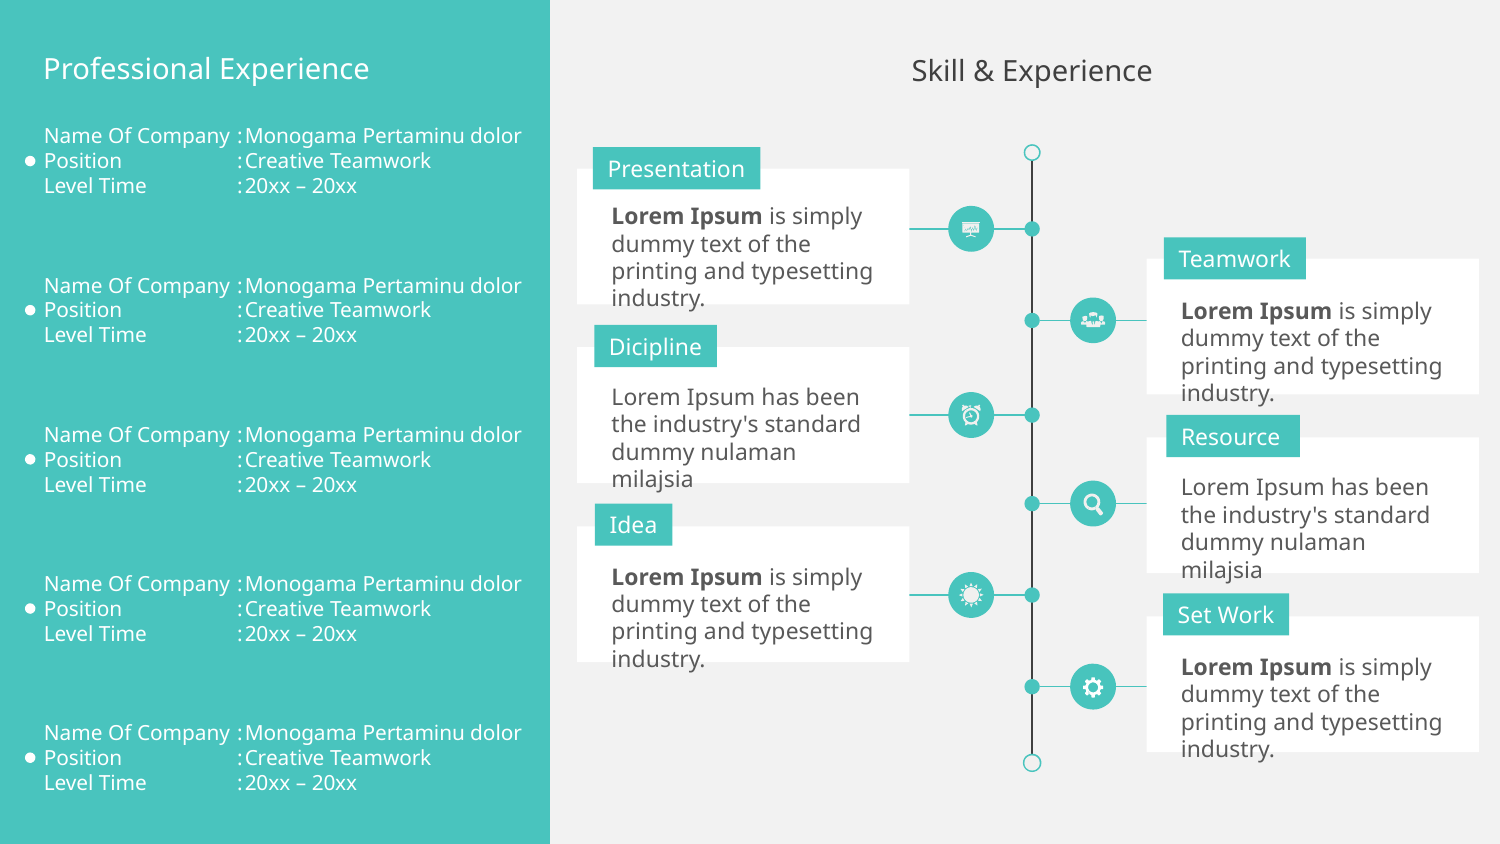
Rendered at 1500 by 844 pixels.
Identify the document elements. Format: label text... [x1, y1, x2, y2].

text_box [0, 0, 550, 844]
text_box [550, 0, 1500, 844]
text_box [1023, 761, 1041, 772]
text_box Professional Experience [28, 42, 385, 93]
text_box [24, 115, 523, 804]
text_box Skill & Experience [896, 45, 1168, 95]
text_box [576, 146, 1480, 753]
